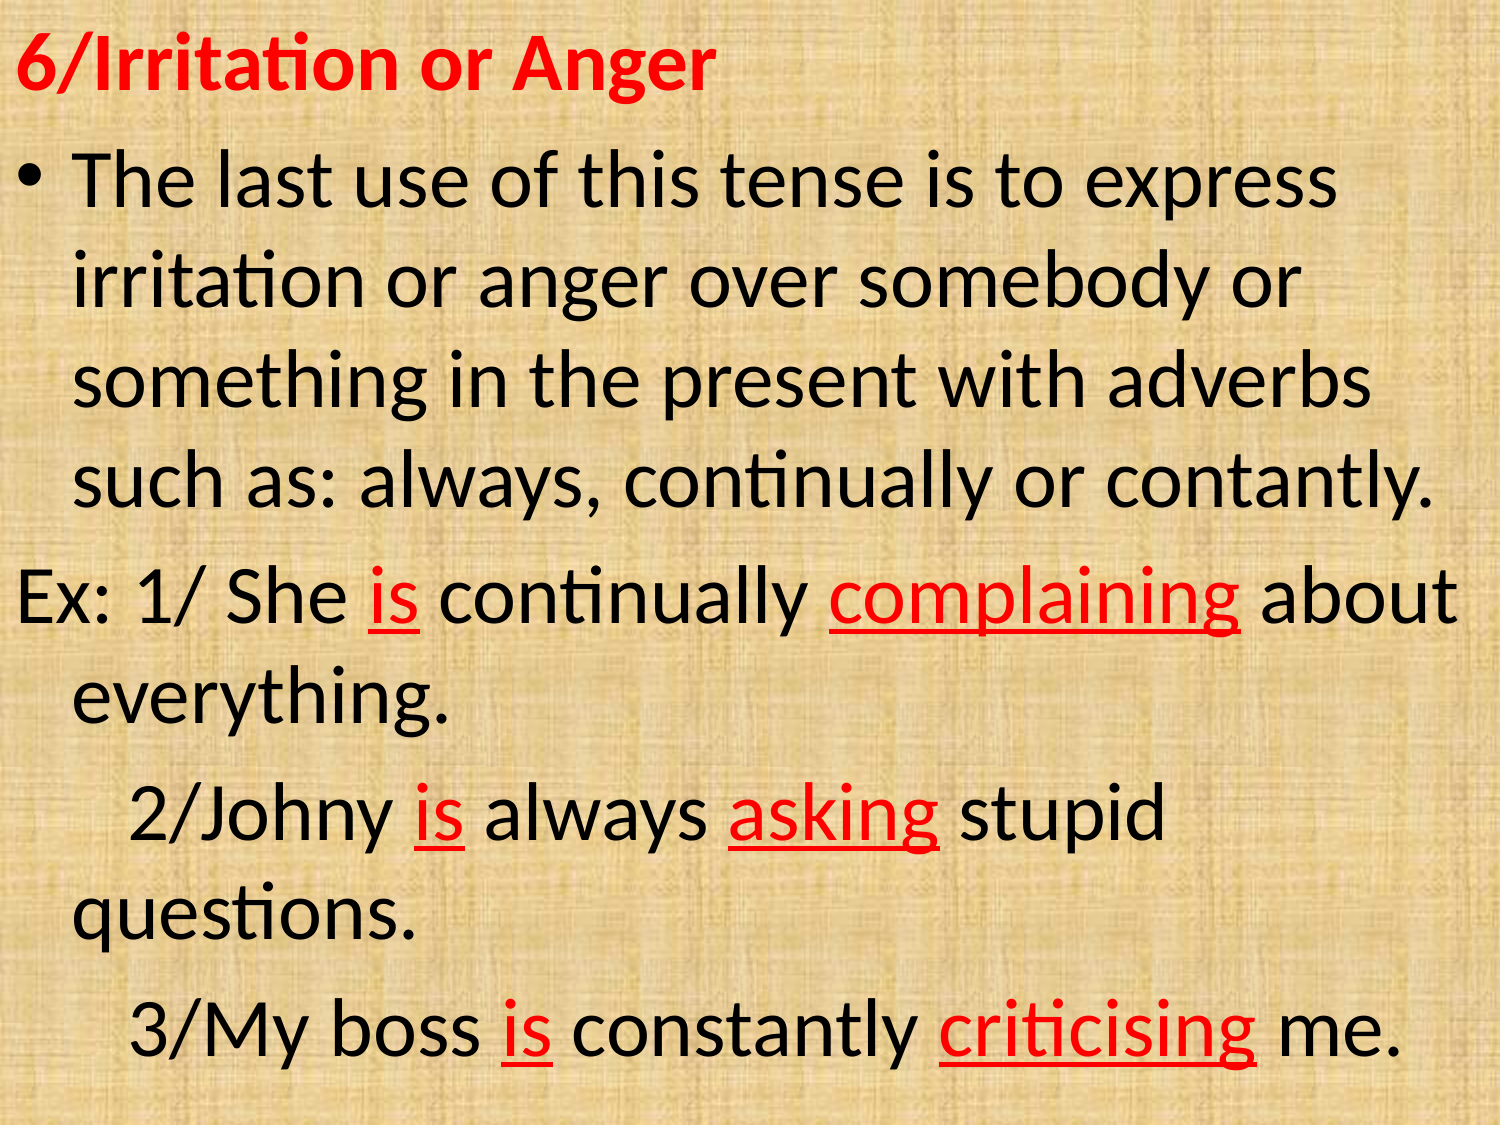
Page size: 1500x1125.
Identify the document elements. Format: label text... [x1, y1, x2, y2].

list 6/Irritation or Anger The last use of this tense is to express irritation or anger over somebody or something in the present with adverbs such as: always, continually or contantly. Ex: 1/ She is continually complaining about everything. 2/Johny is always asking stupid questions. 3/My boss is constantly criticising me. [0, 0, 1500, 1125]
